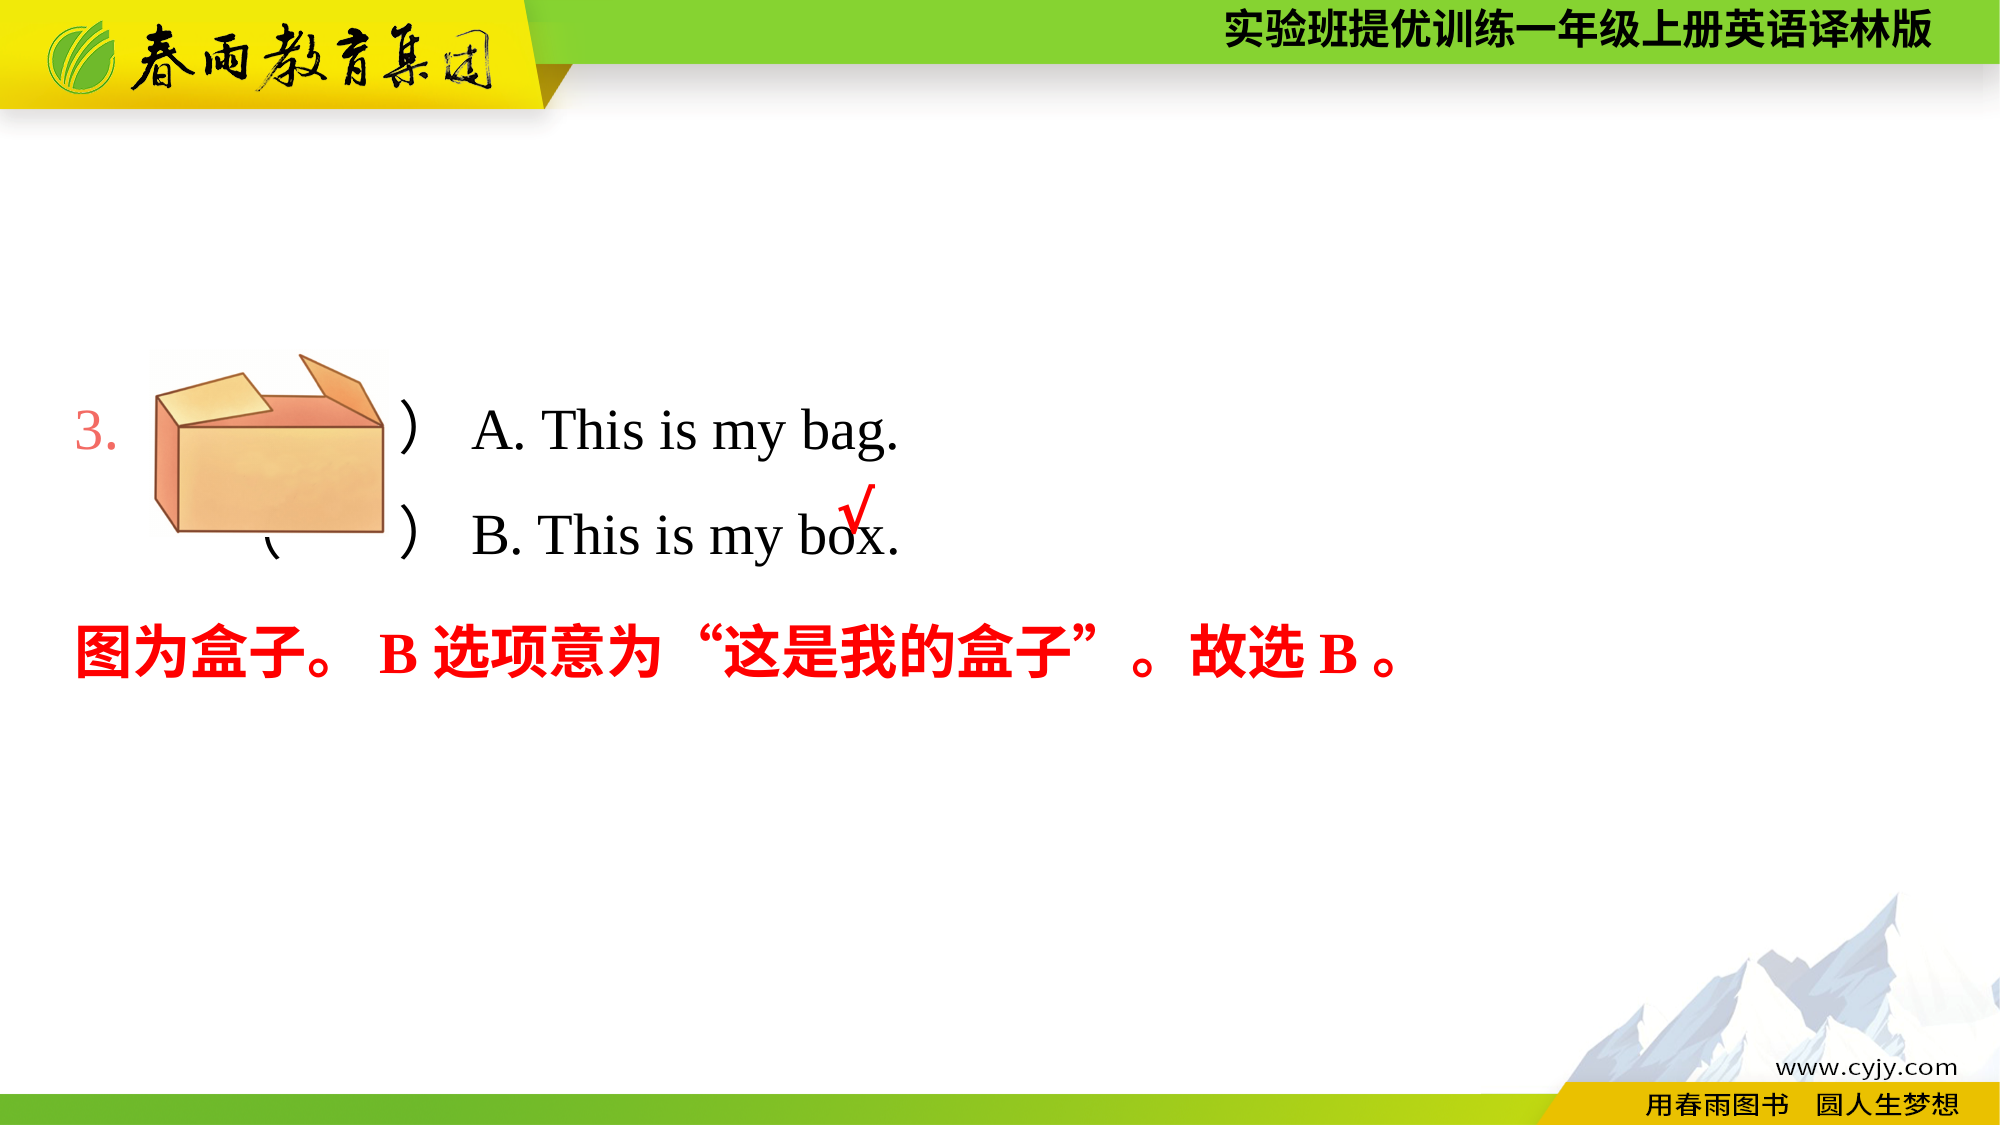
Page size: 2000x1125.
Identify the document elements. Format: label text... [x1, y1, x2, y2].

text_box 图为盒子。B选项意为“这是我的盒子”。故选B。 [59, 572, 1944, 693]
list 3. （ ）A. This is my bag. （ ）B. This is my box. [59, 348, 1944, 563]
text_box √ [821, 468, 890, 553]
picture [0, 0, 2000, 1125]
